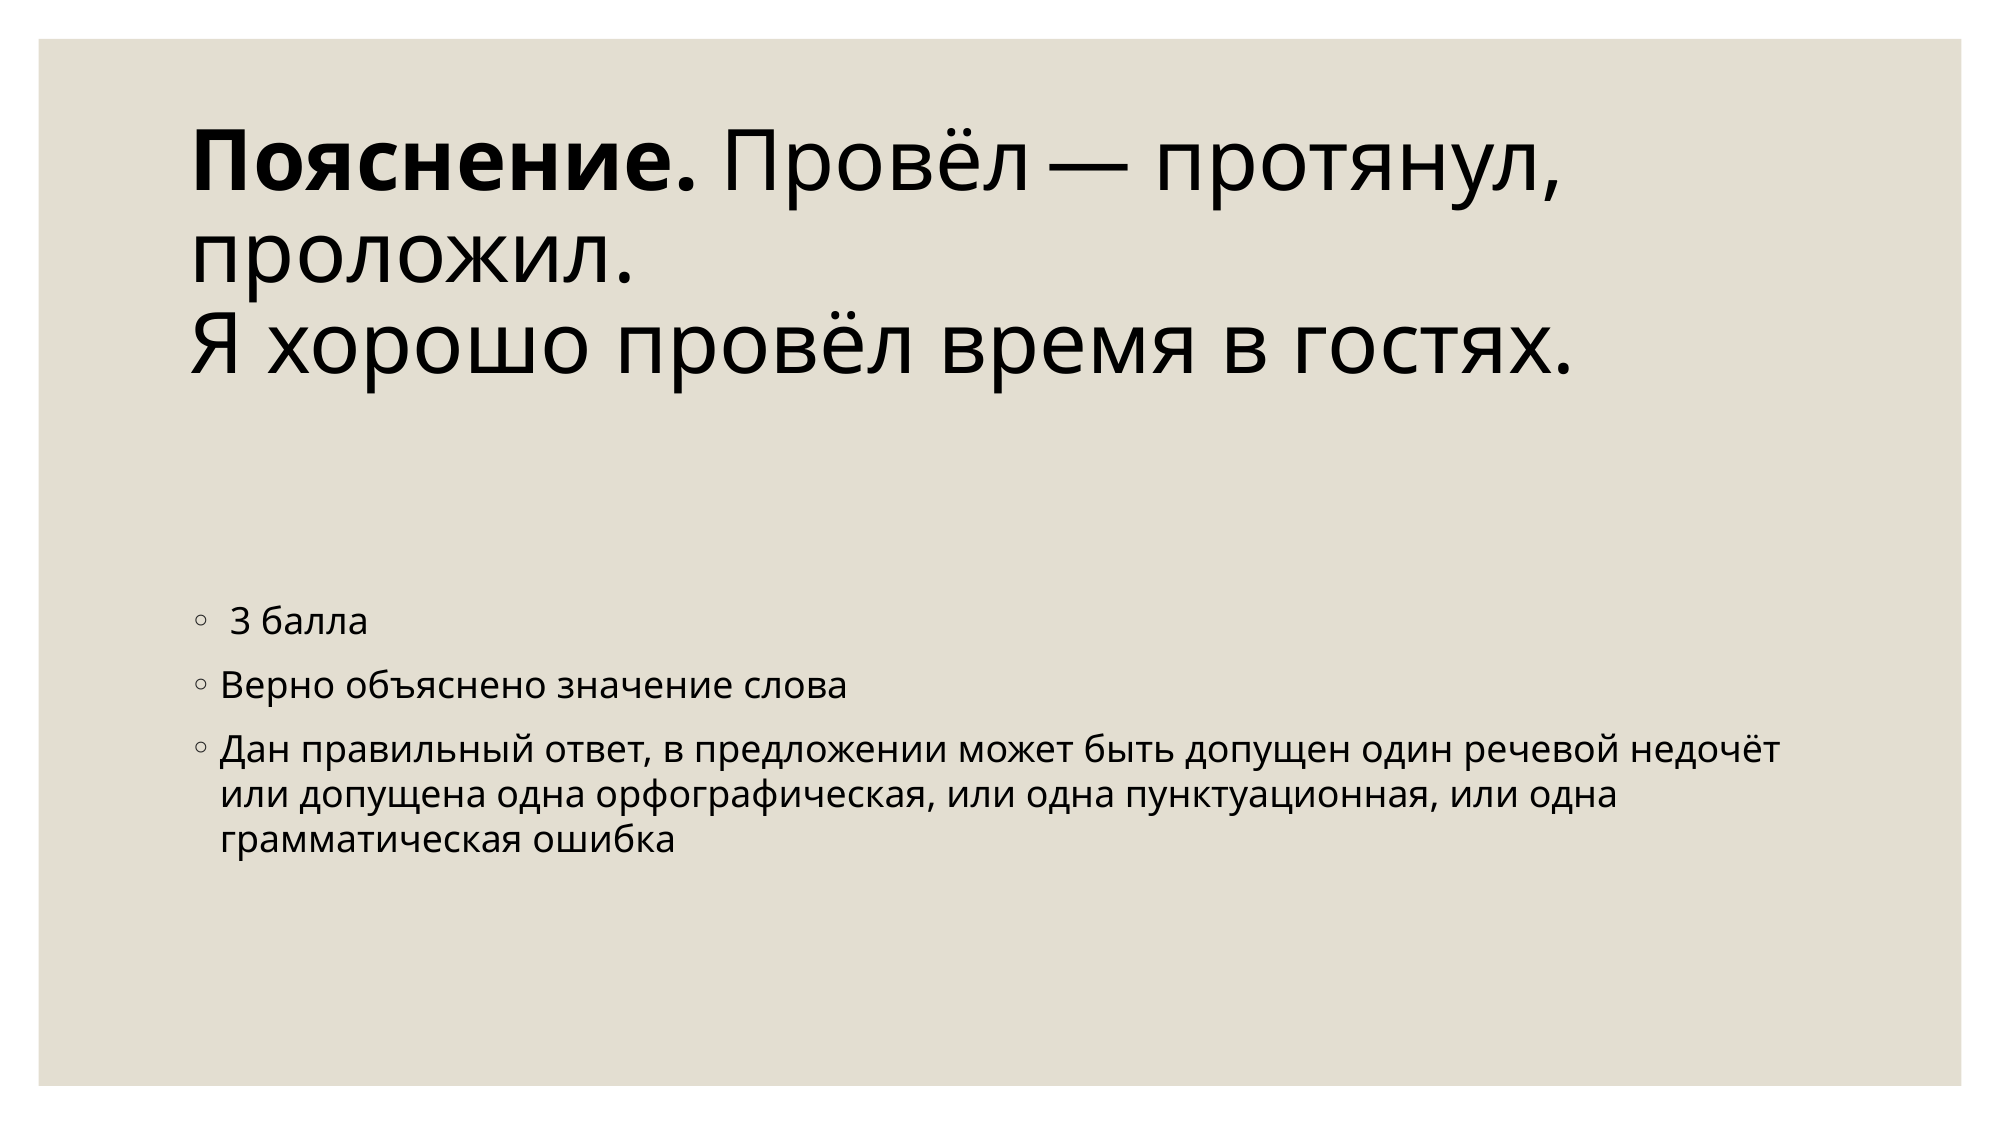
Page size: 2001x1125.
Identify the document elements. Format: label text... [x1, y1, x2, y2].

title Пояснение. Провёл — протянул, проложил. Я хорошо провёл время в гостях. [174, 105, 1825, 506]
list 3 балла Верно объяснено значение слова Дан правильный ответ, в предложении может быть допущен один речевой недочёт или допущена одна орфографическая, или одна пунктуационная, или одна грамматическая ошибка [174, 589, 1825, 990]
